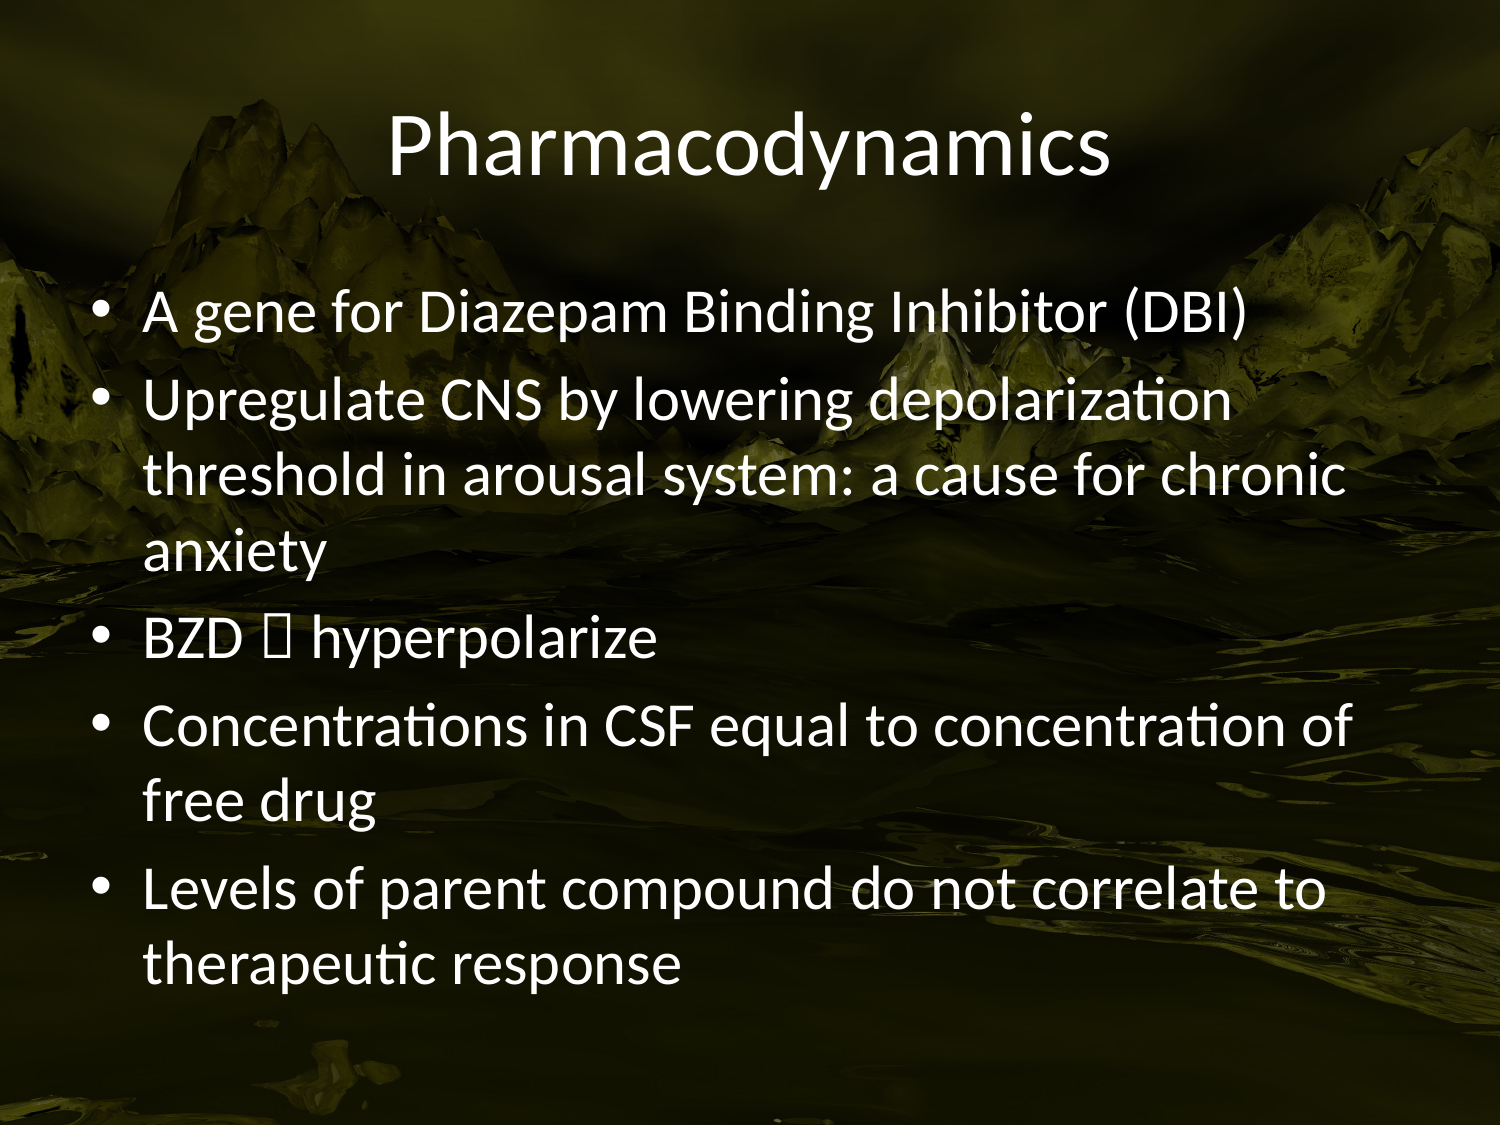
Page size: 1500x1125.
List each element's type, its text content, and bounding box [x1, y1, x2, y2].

picture [0, 0, 1500, 1125]
title Pharmacodynamics [75, 45, 1425, 233]
list A gene for Diazepam Binding Inhibitor (DBI) Upregulate CNS by lowering depolarization threshold in arousal system: a cause for chronic anxiety BZD  hyperpolarize Concentrations in CSF equal to concentration of free drug Levels of parent compound do not correlate to therapeutic response [75, 262, 1425, 1005]
